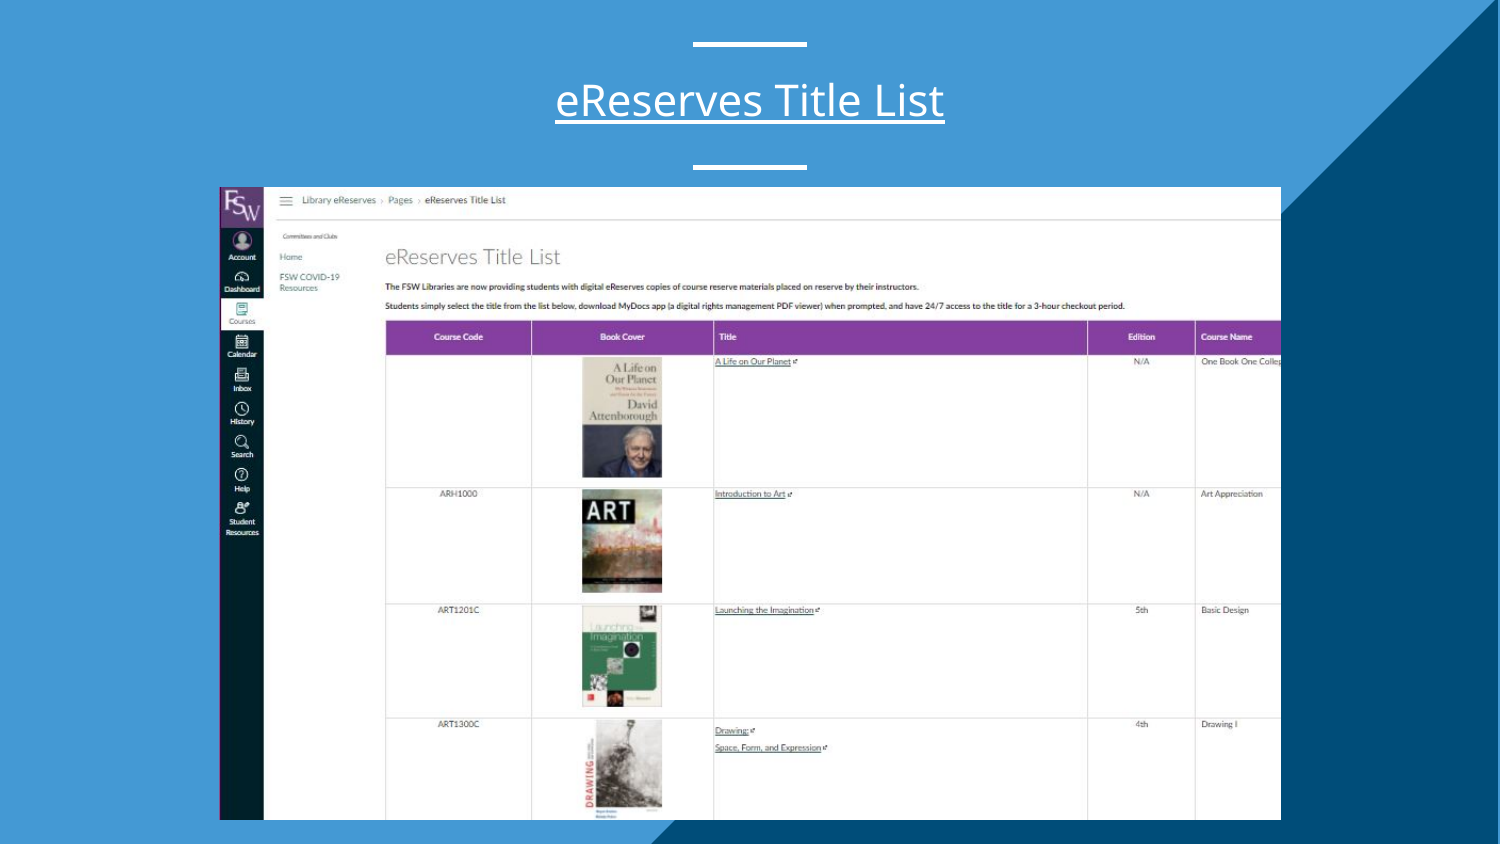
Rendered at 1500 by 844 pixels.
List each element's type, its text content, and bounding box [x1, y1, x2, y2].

title eReserves Title List [169, 23, 1331, 148]
picture [218, 187, 1282, 820]
